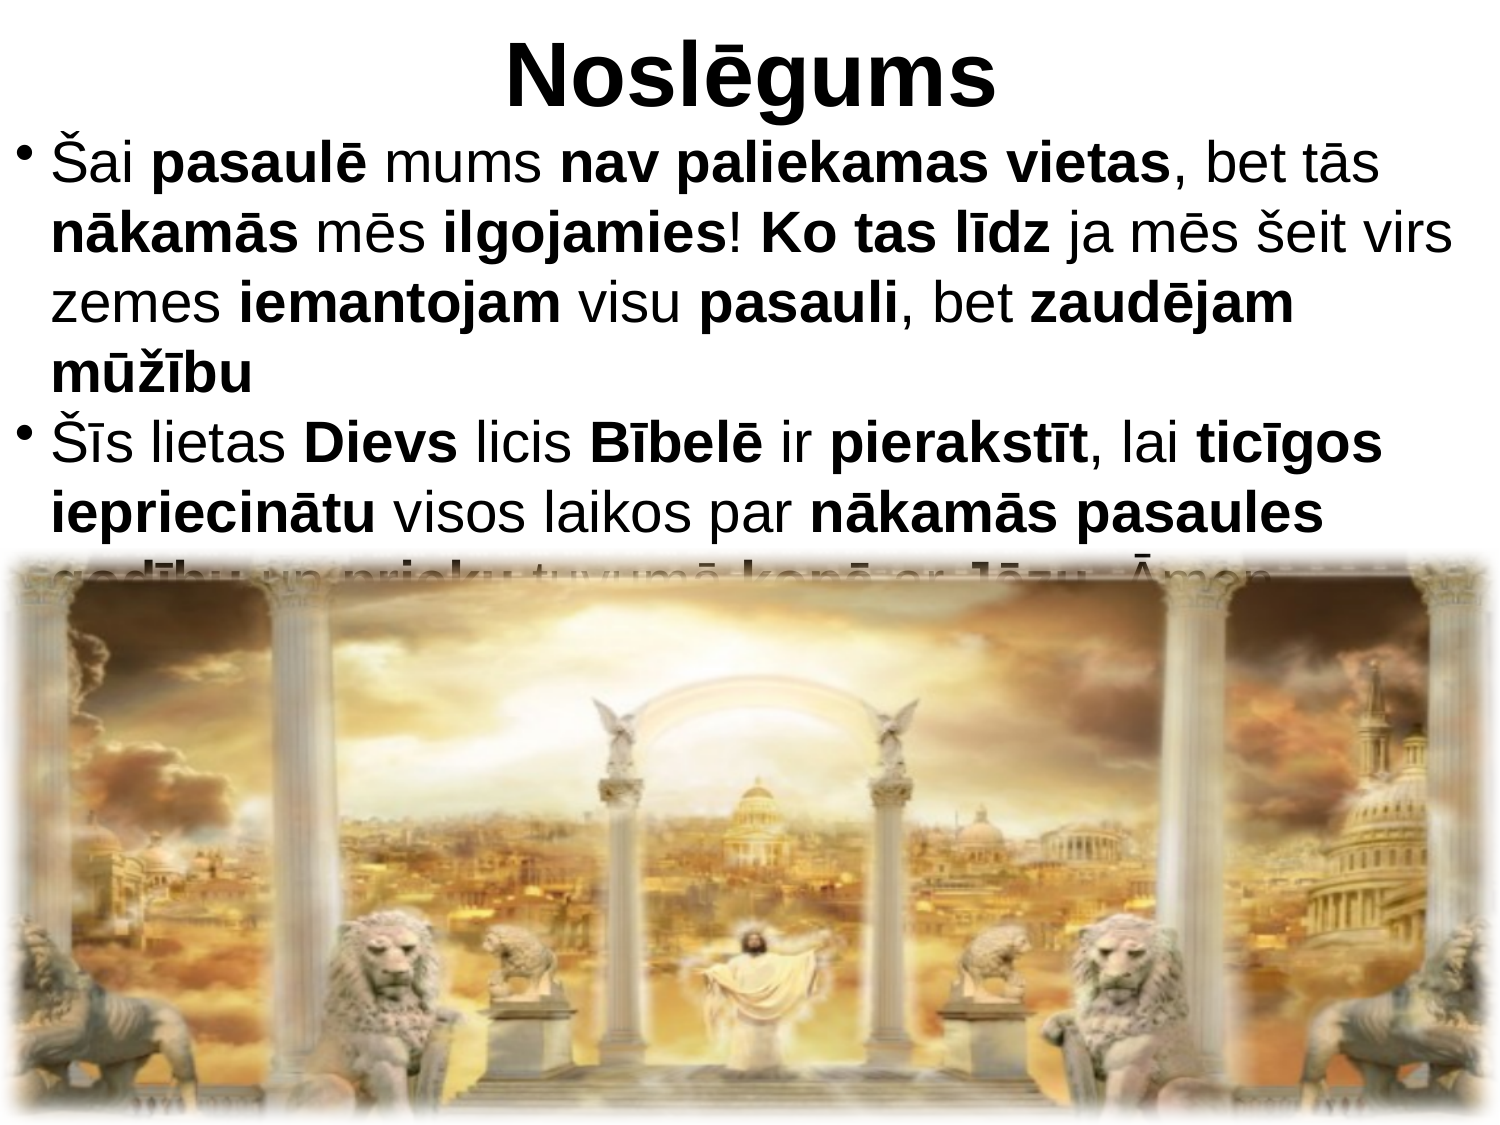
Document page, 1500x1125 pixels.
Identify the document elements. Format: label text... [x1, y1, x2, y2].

picture [0, 548, 1500, 1125]
title Noslēgums [76, 0, 1428, 117]
text_box Šai pasaulē mums nav paliekamas vietas, bet tās nākamās mēs ilgojamies! Ko tas līdz ja mēs šeit virs zemes iemantojam visu pasauli, bet zaudējam mūžību Šīs lietas Dievs licis Bībelē ir pierakstīt, lai ticīgos iepriecinātu visos laikos par nākamās pasaules godību un prieku tuvumā kopā ar Jēzu. Āmen [0, 117, 1500, 547]
